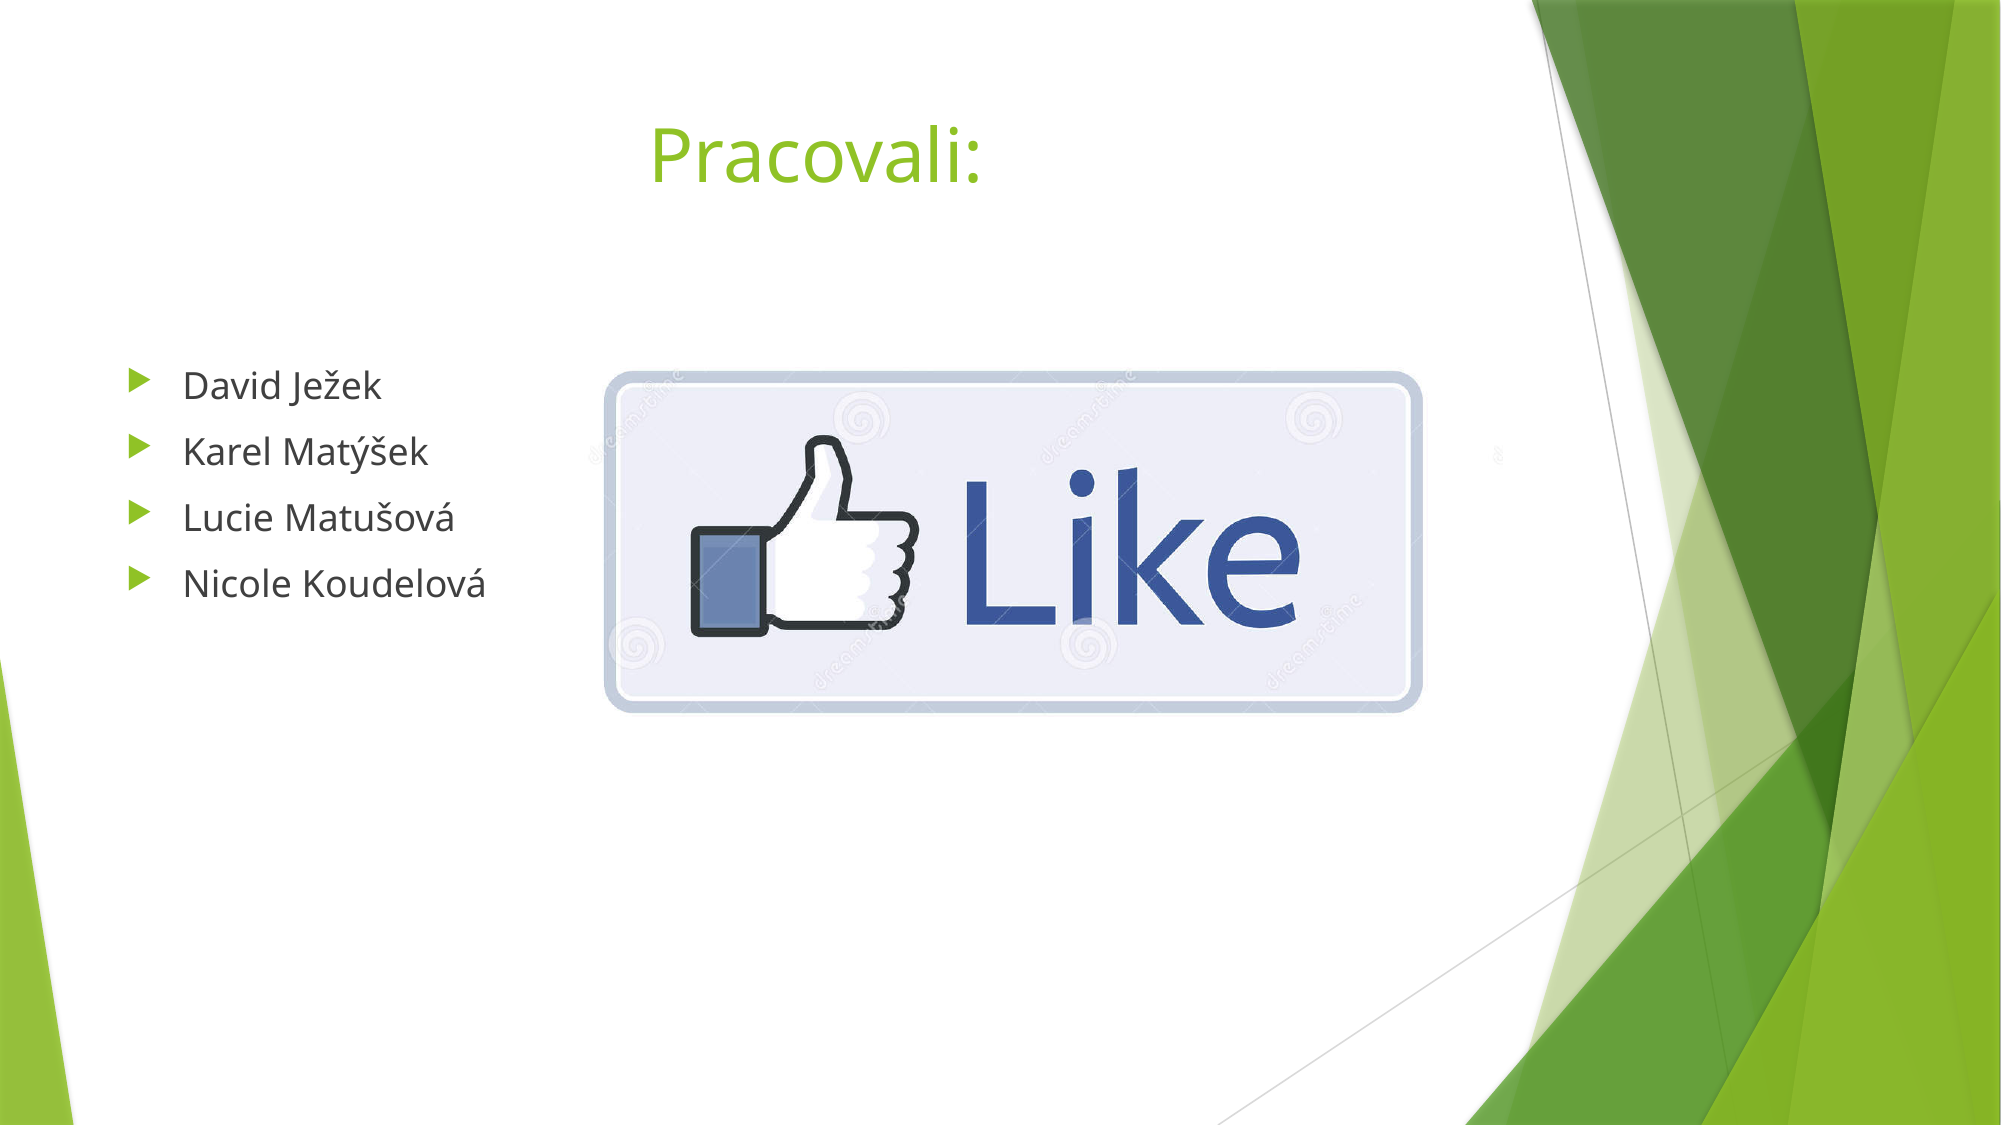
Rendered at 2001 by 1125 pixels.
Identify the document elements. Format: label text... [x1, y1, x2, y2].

title Pracovali: [111, 99, 1522, 317]
list David Ježek Karel Matýšek Lucie Matušová Nicole Koudelová [111, 354, 1522, 992]
picture [534, 316, 1503, 784]
